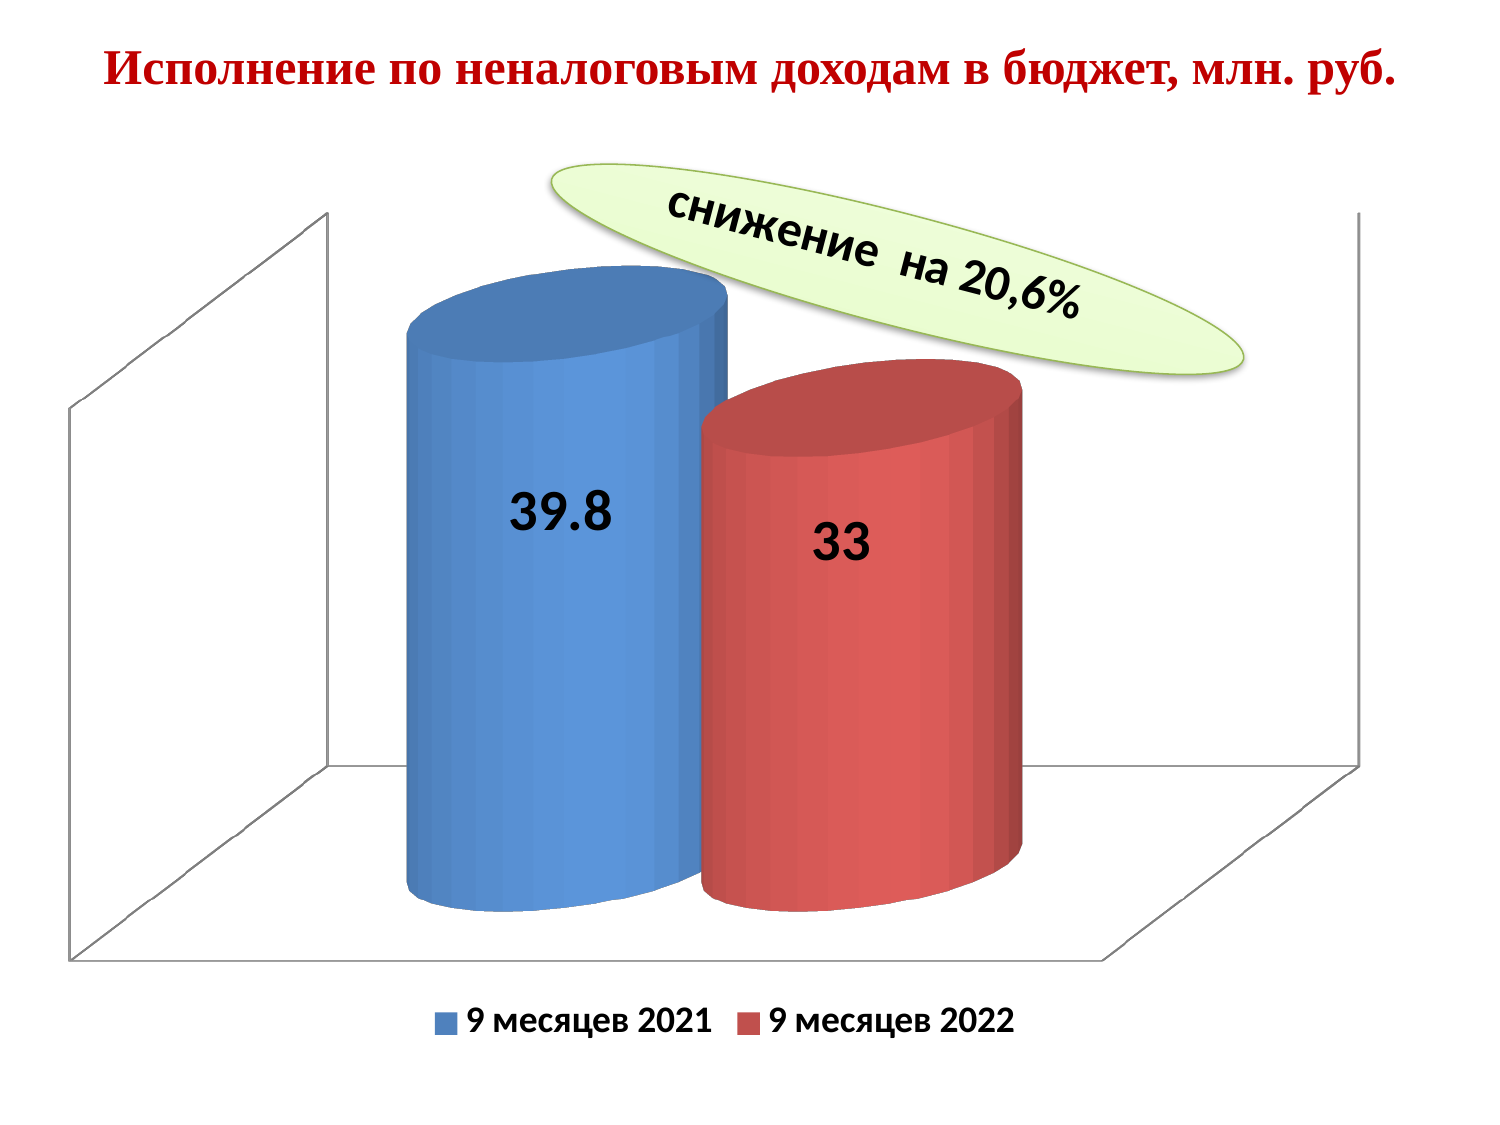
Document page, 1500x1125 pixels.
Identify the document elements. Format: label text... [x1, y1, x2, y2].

title Исполнение по неналоговым доходам в бюджет, млн. руб. [75, 24, 1425, 105]
chart [49, 124, 1401, 1051]
